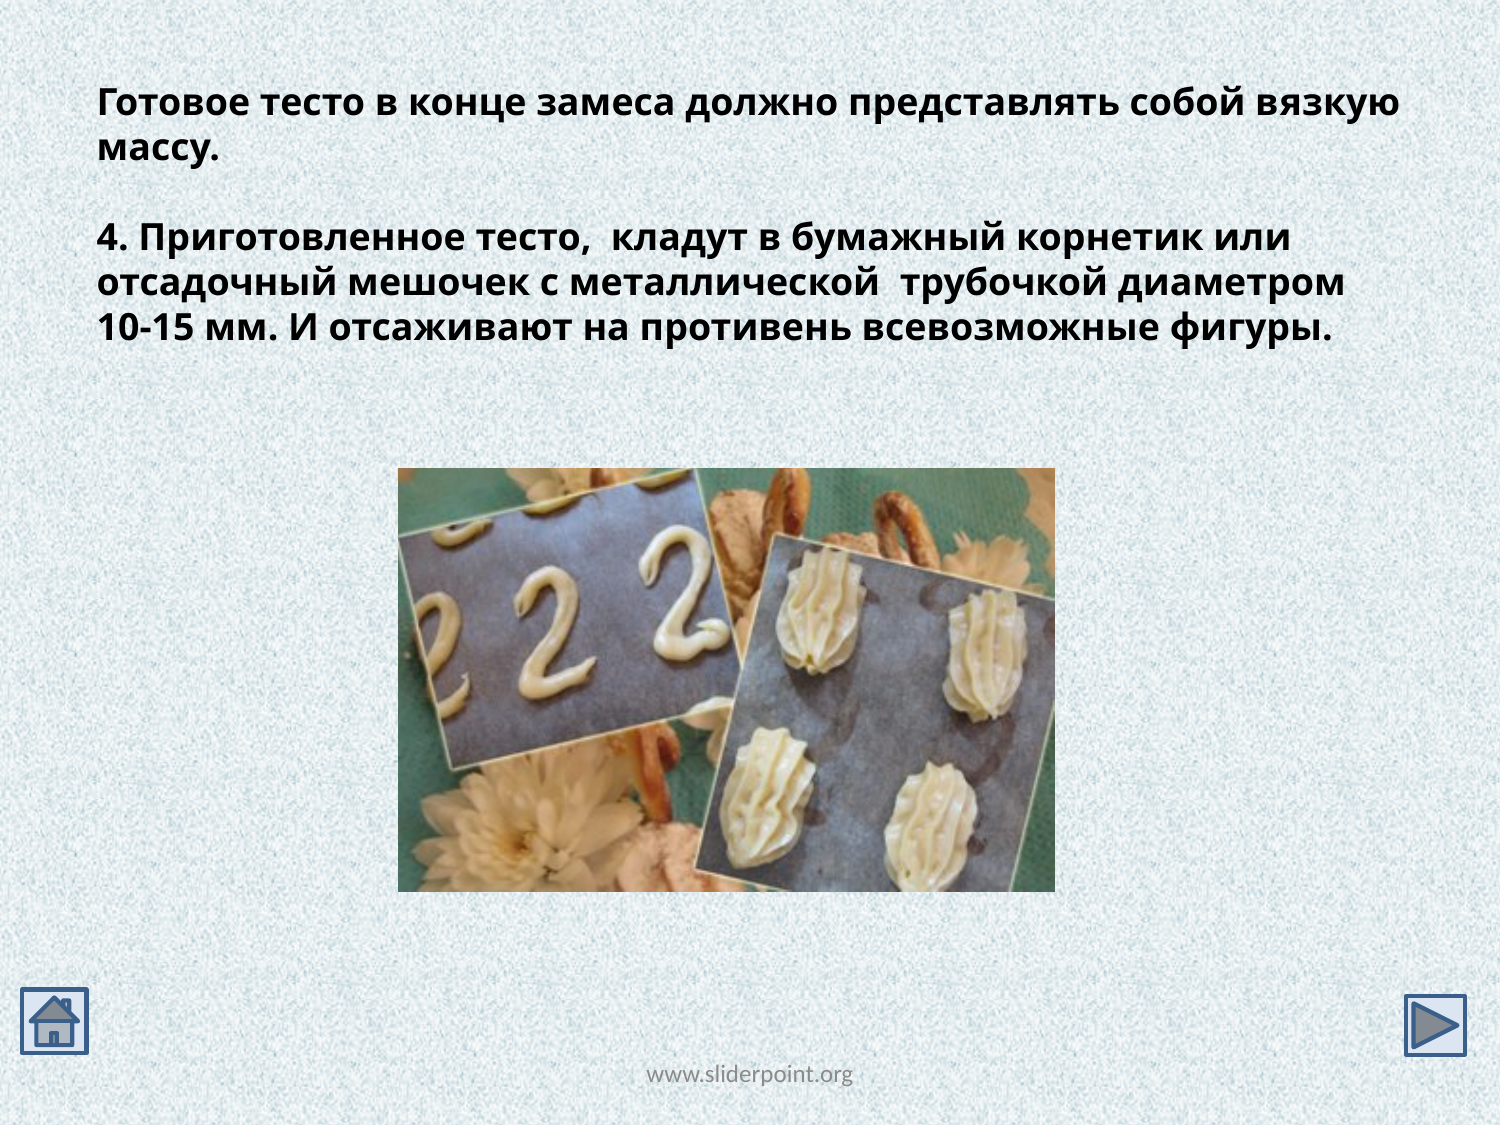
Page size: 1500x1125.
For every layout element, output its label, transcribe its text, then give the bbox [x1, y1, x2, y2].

text_box [1404, 994, 1467, 1057]
picture [0, 0, 1500, 1125]
text_box [20, 987, 89, 1055]
footer www.sliderpoint.org [512, 1042, 988, 1103]
text_box Готовое тесто в конце замеса должно представлять собой вязкую массу. 4. Приготовленное тесто, кладут в бумажный корнетик или отсадочный мешочек с металлической трубочкой диаметром 10-15 мм. И отсаживают на противень всевозможные фигуры. [81, 70, 1430, 355]
